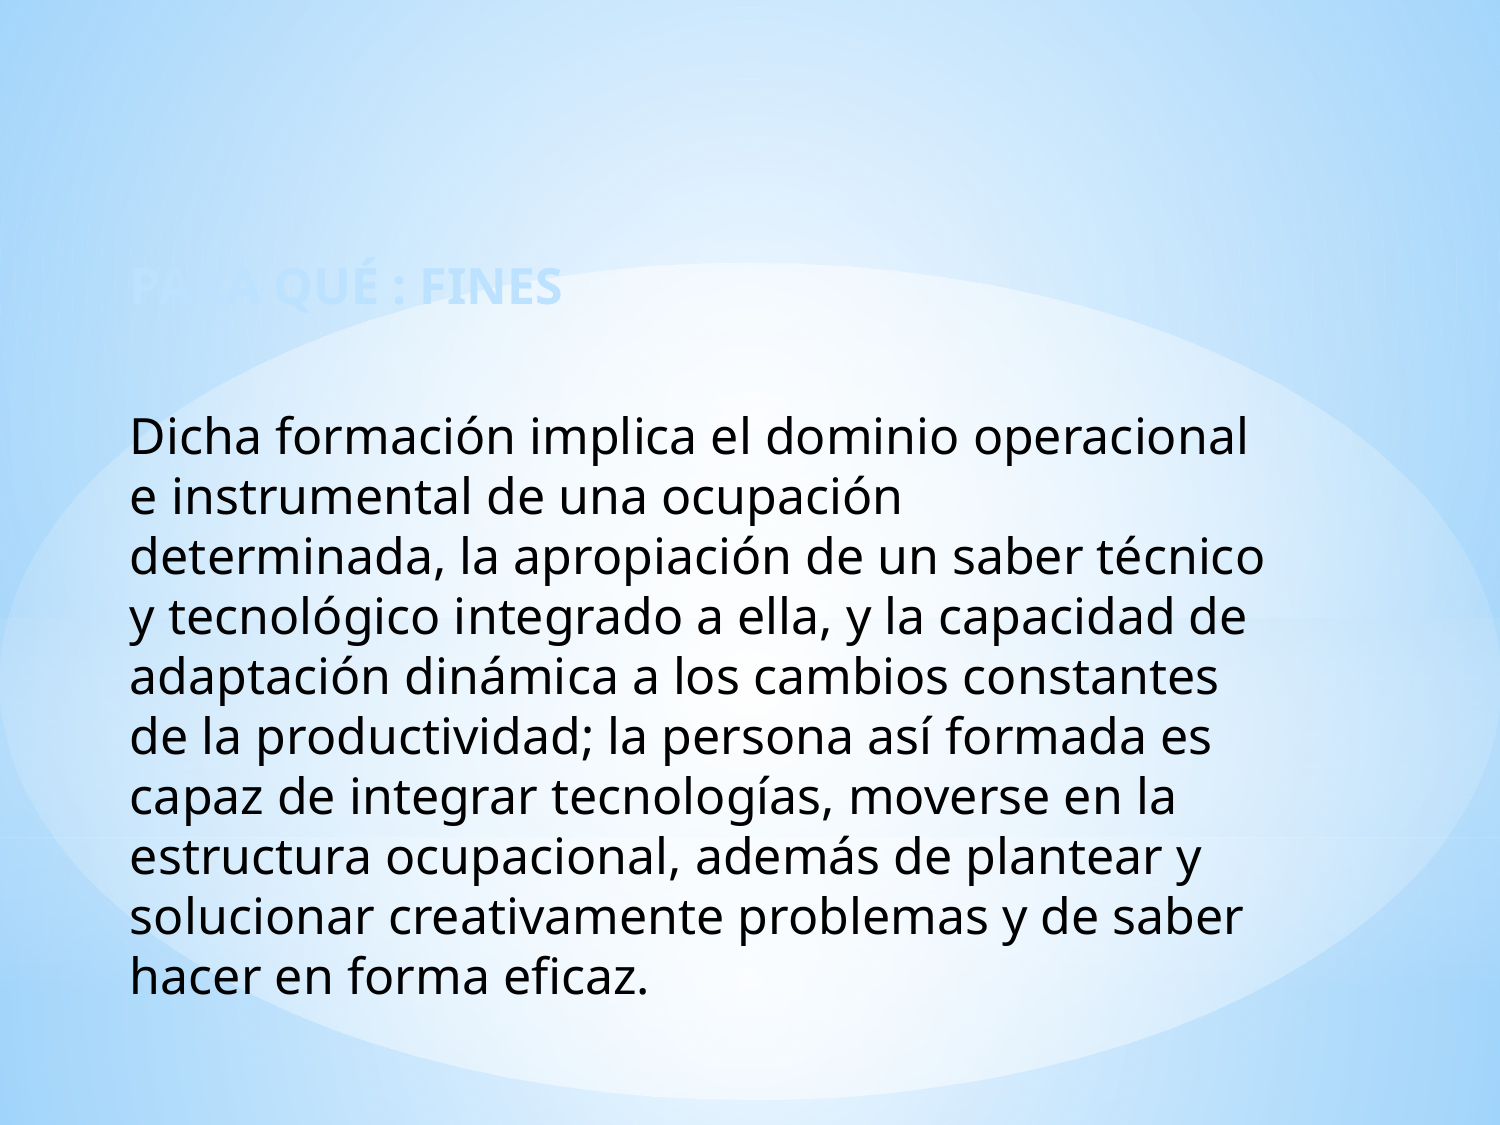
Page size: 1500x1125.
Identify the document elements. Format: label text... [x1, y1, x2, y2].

text_box PARA QUÉ : FINES Dicha formación implica el dominio operacional e instrumental de una ocupación determinada, la apropiación de un saber técnico y tecnológico integrado a ella, y la capacidad de adaptación dinámica a los cambios constantes de la productividad; la persona así formada es capaz de integrar tecnologías, moverse en la estructura ocupacional, además de plantear y solucionar creativamente problemas y de saber hacer en forma eficaz. [115, 247, 1285, 1057]
